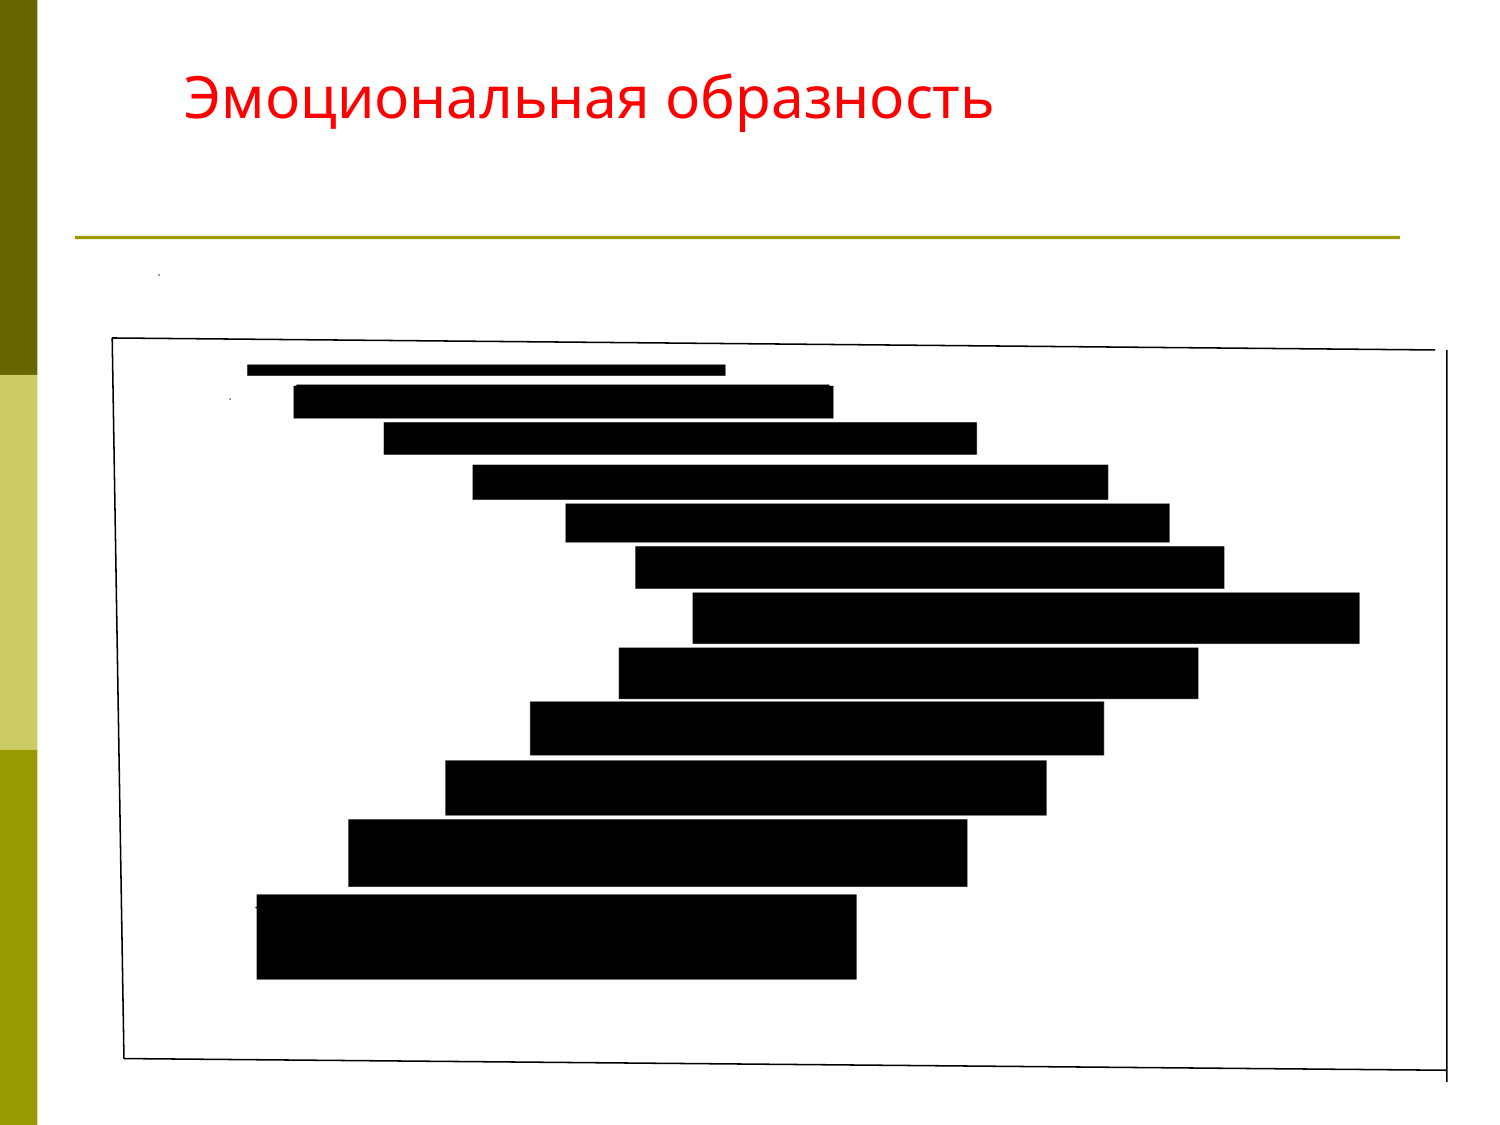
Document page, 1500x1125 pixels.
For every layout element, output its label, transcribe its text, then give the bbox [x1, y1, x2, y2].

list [123, 266, 1424, 1125]
title Эмоциональная образность [74, 45, 1426, 138]
